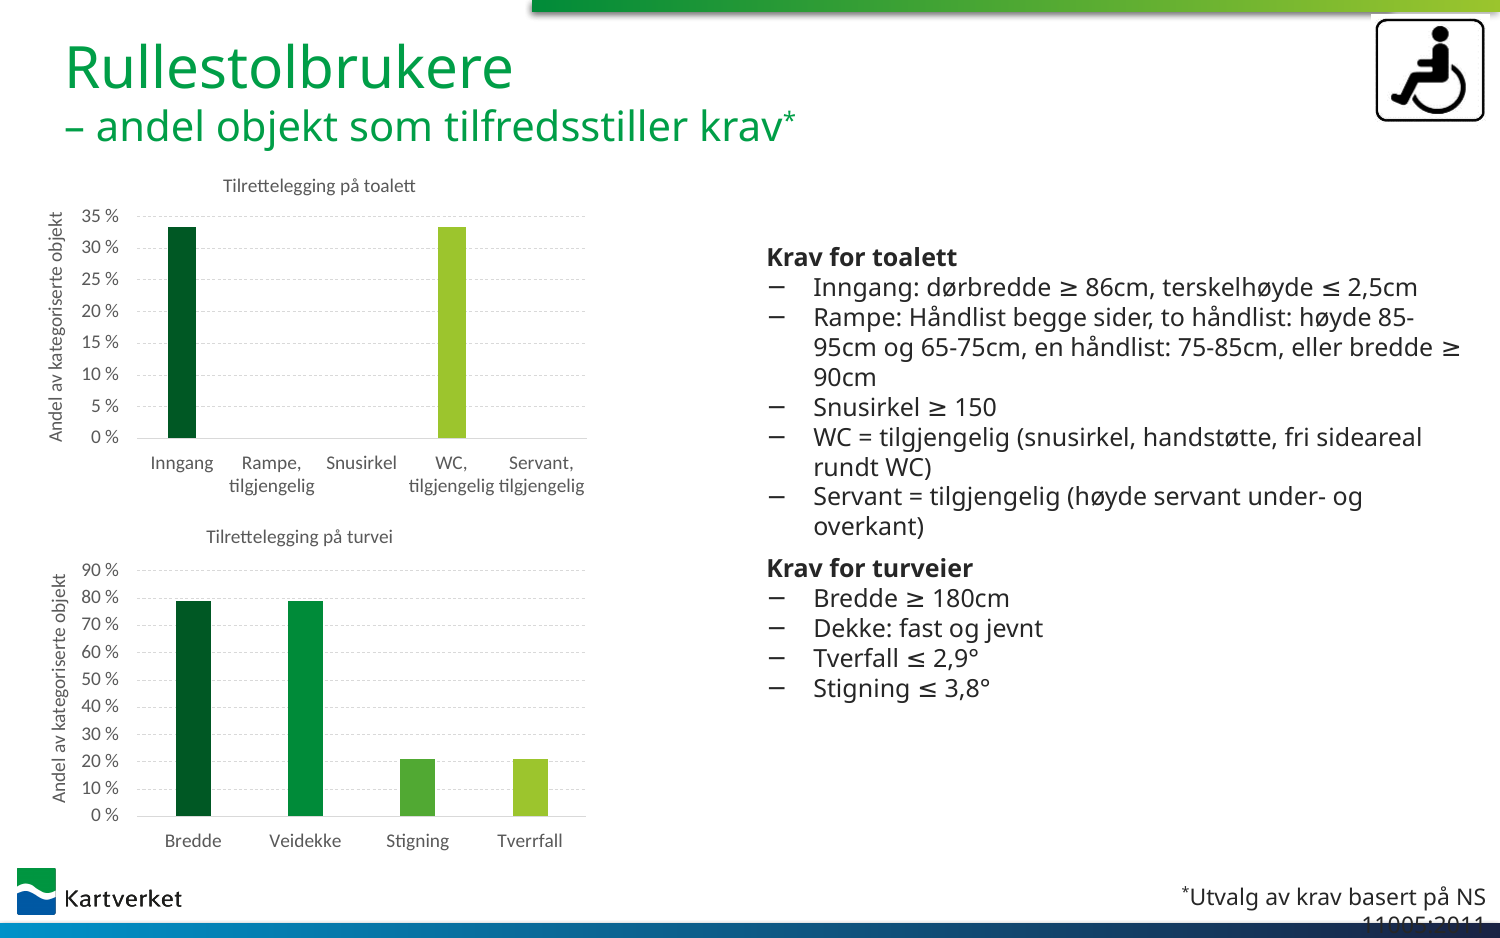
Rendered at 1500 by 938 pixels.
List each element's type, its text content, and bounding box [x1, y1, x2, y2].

text_box Rullestolbrukere – andel objekt som tilfredsstiller krav* [49, 14, 1431, 158]
text_box Krav for turveier Bredde ≥ 180cm Dekke: fast og jevnt Tverfall ≤ 2,9° Stigning ≤ 3,8° [751, 545, 1483, 710]
picture [41, 520, 598, 859]
picture [41, 166, 598, 505]
text_box *Utvalg av krav basert på NS 11005:2011 [1068, 873, 1500, 938]
text_box Krav for toalett Inngang: dørbredde ≥ 86cm, terskelhøyde ≤ 2,5cm Rampe: Håndlist begge sider, to håndlist: høyde 85-95cm og 65-75cm, en håndlist: 75-85cm, eller bredde ≥ 90cm Snusirkel ≥ 150 WC = tilgjengelig (snusirkel, handstøtte, fri sideareal rundt WC) Servant = tilgjengelig (høyde servant under- og overkant) [751, 234, 1483, 545]
picture [1371, 13, 1491, 127]
